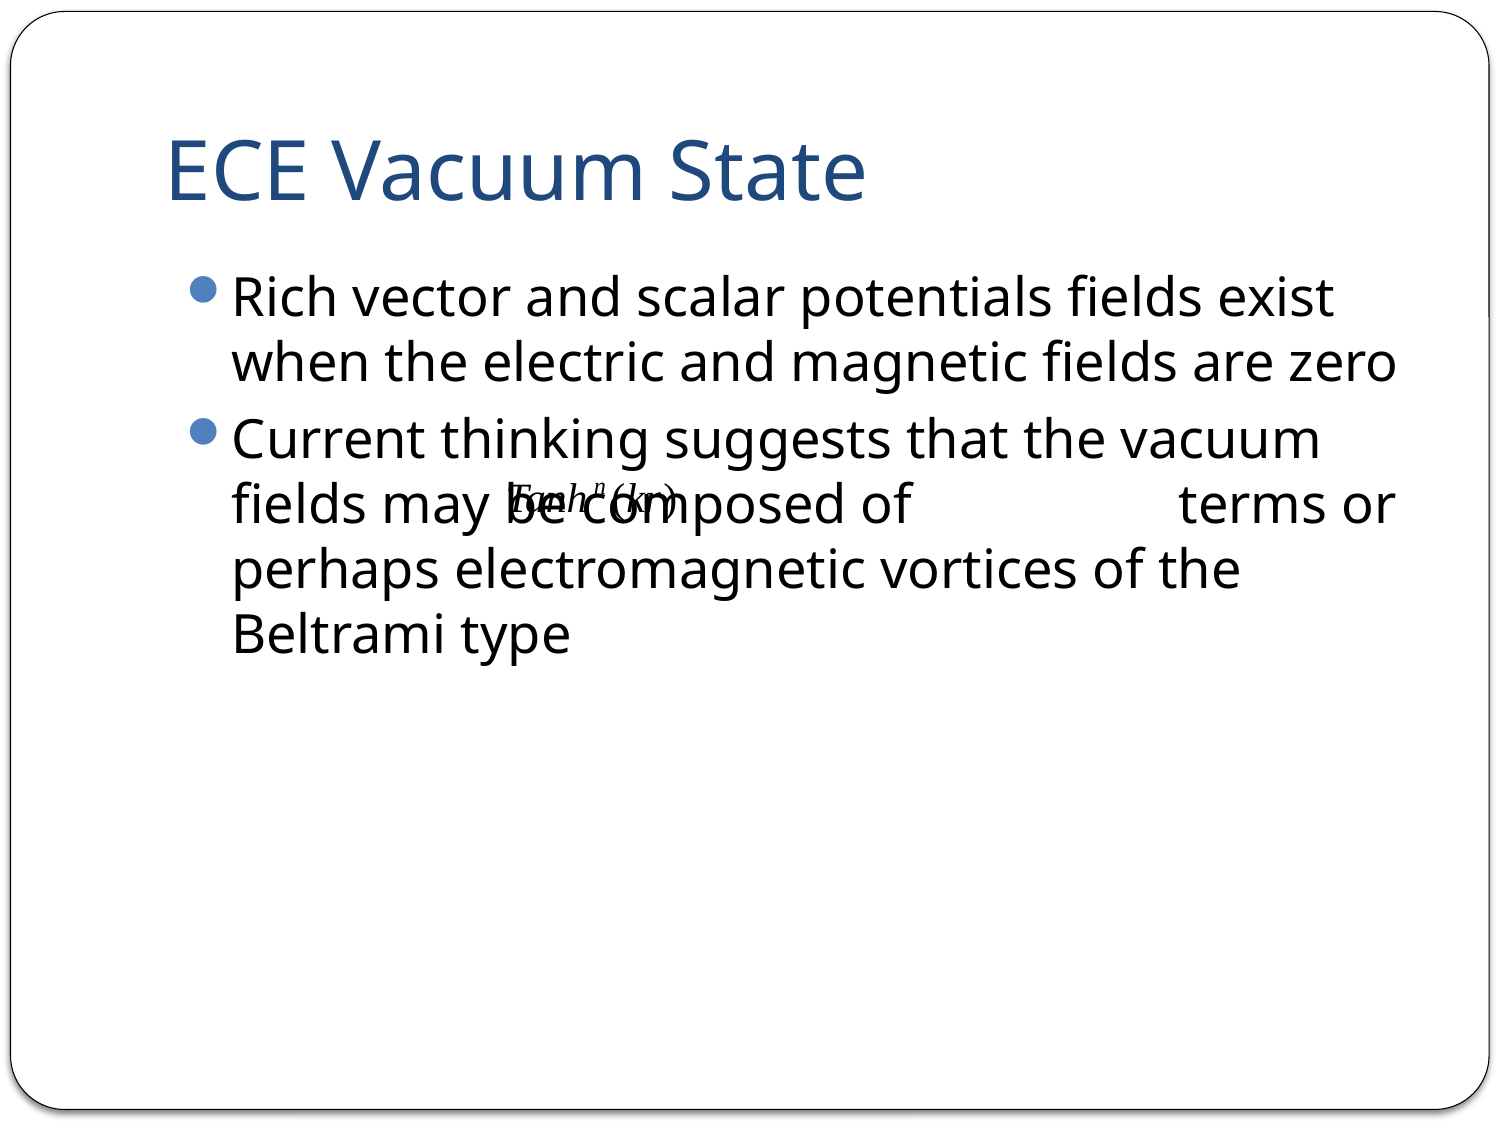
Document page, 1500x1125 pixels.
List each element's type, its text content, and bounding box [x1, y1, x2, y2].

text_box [501, 467, 683, 593]
title ECE Vacuum State [150, 45, 1425, 233]
list Rich vector and scalar potentials fields exist when the electric and magnetic fields are zero Current thinking suggests that the vacuum fields may be composed of terms or perhaps electromagnetic vortices of the Beltrami type [171, 255, 1447, 1006]
